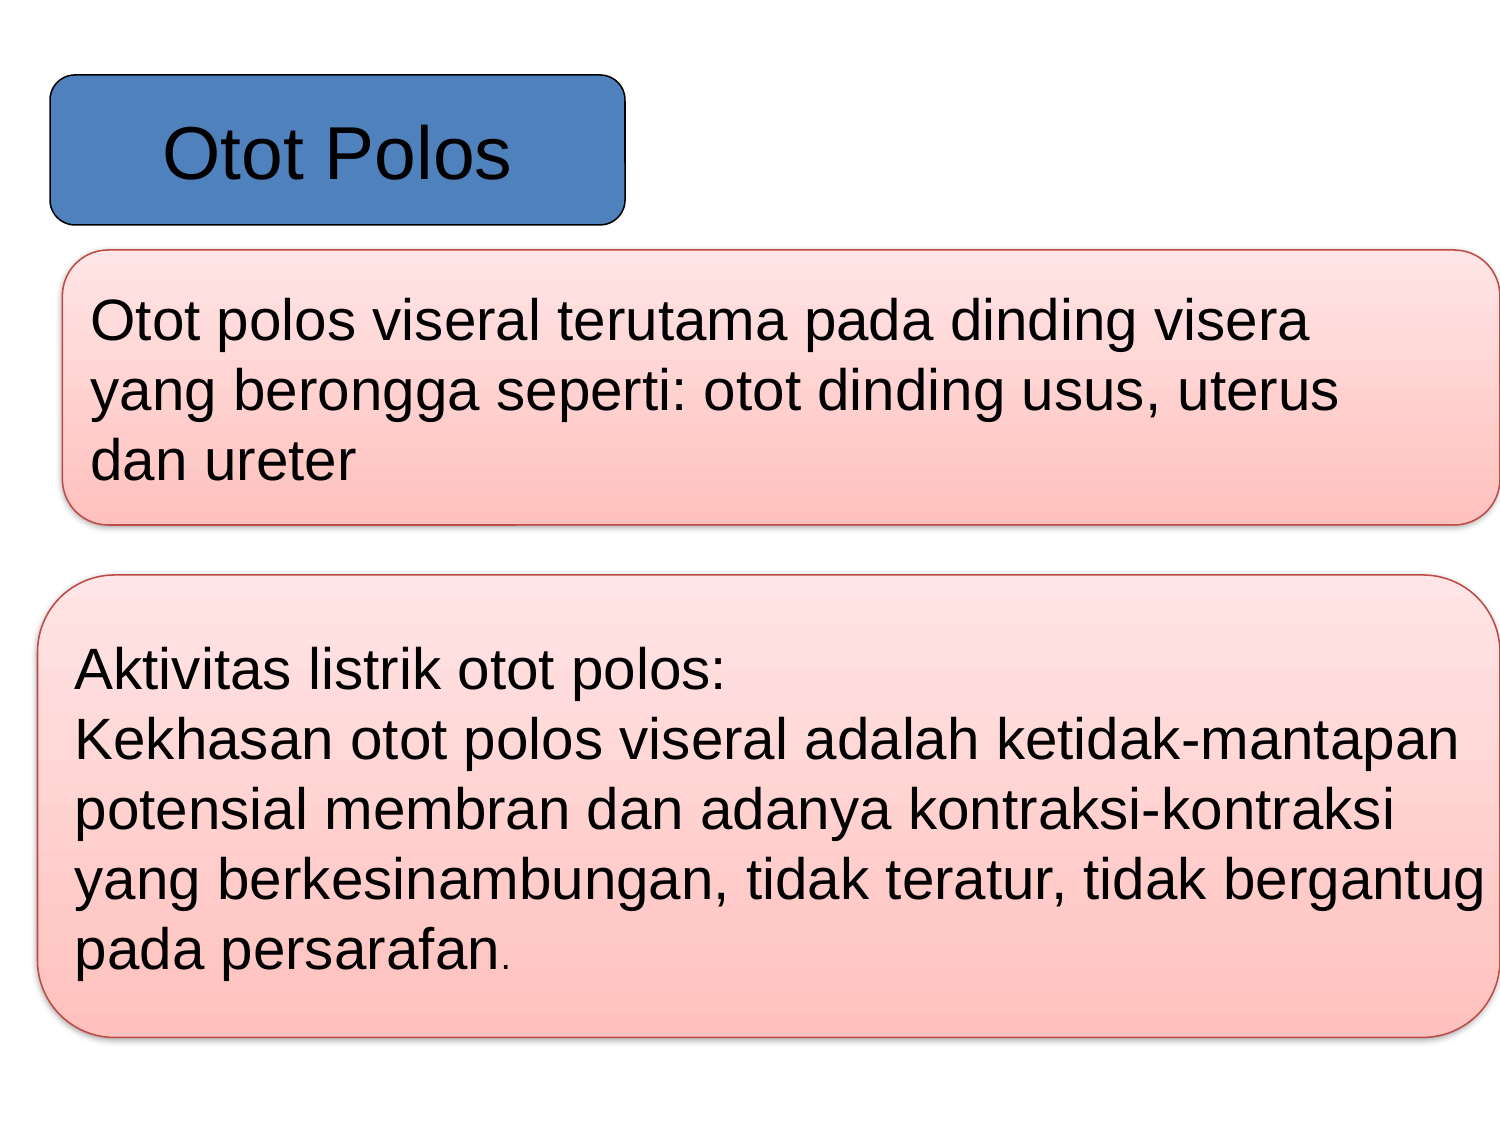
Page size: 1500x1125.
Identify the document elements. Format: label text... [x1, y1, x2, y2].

text_box Aktivitas listrik otot polos: Kekhasan otot polos viseral adalah ketidak-mantapan potensial membran dan adanya kontraksi-kontraksi yang berkesinambungan, tidak teratur, tidak bergantug pada persarafan. [36, 574, 1500, 1039]
text_box Otot polos viseral terutama pada dinding visera yang berongga seperti: otot dinding usus, uterus dan ureter [61, 249, 1500, 526]
text_box Otot Polos [50, 74, 626, 225]
